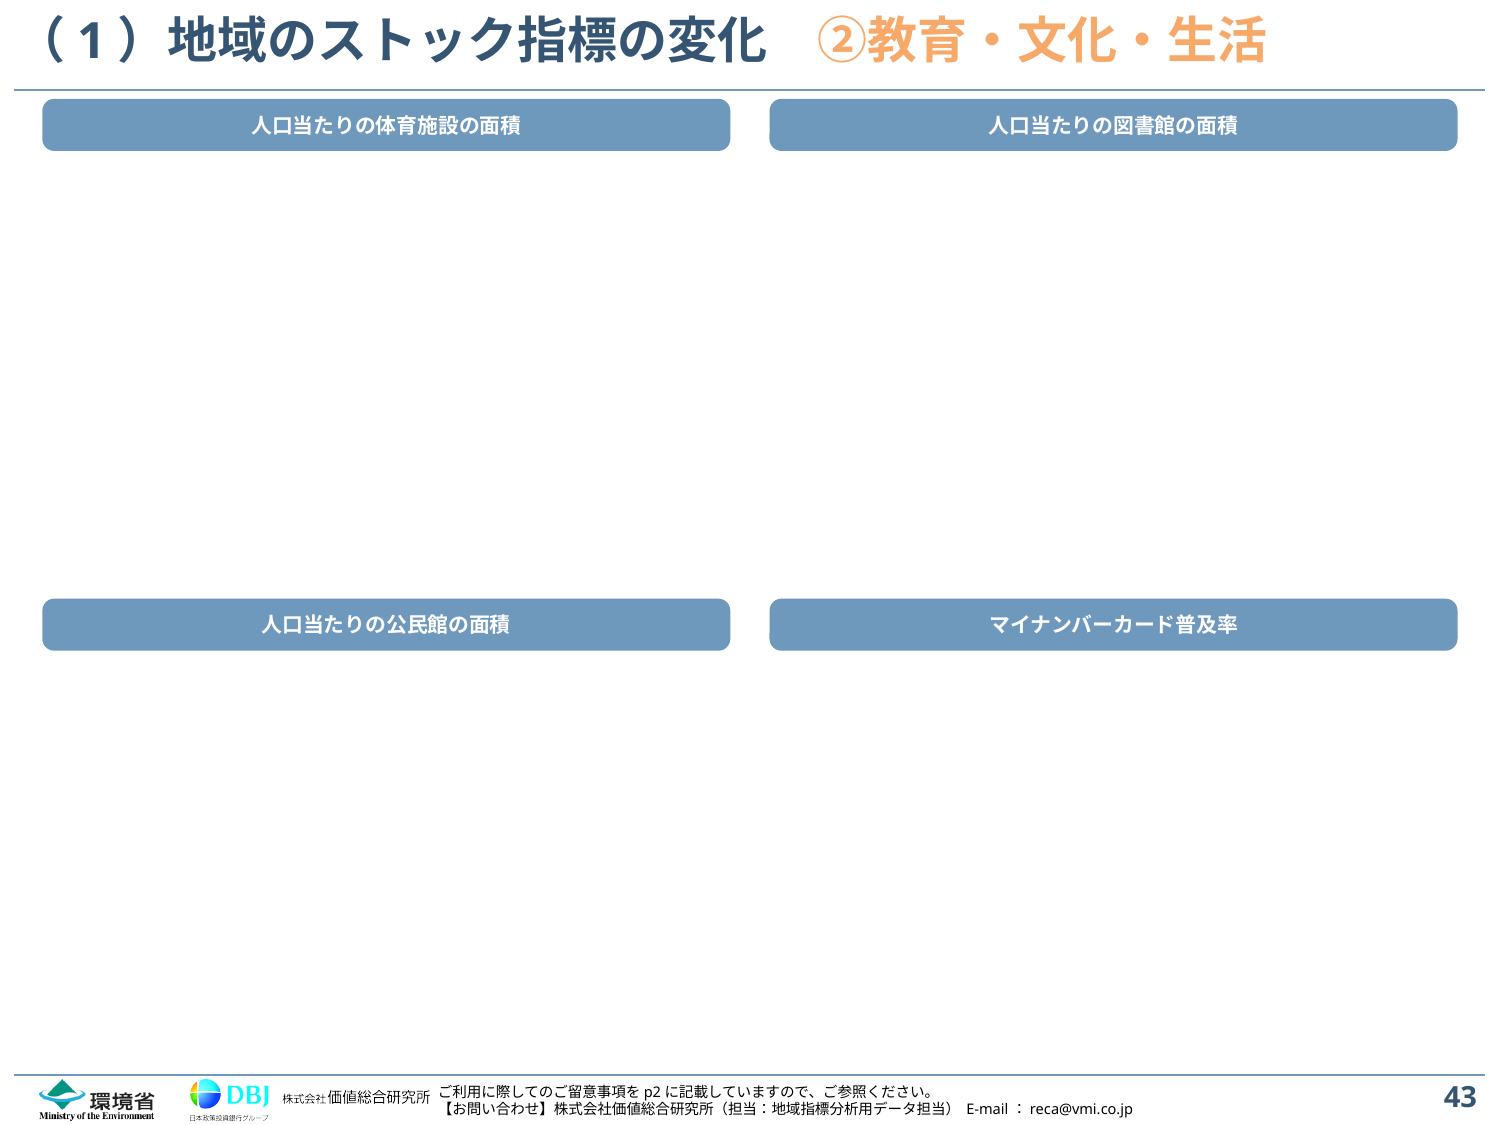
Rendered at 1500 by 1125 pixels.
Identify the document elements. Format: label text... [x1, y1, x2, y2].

text_box 人口当たりの体育施設の面積 [42, 98, 731, 151]
text_box マイナンバーカード普及率 [769, 598, 1458, 651]
text_box 人口当たりの図書館の面積 [769, 98, 1458, 151]
picture [186, 1076, 434, 1125]
picture [36, 1079, 157, 1124]
title （1）地域のストック指標の変化 ②教育・文化・生活 [0, 0, 1500, 87]
text_box 人口当たりの公民館の面積 [42, 598, 731, 651]
slide_number 43 [1427, 1070, 1493, 1112]
